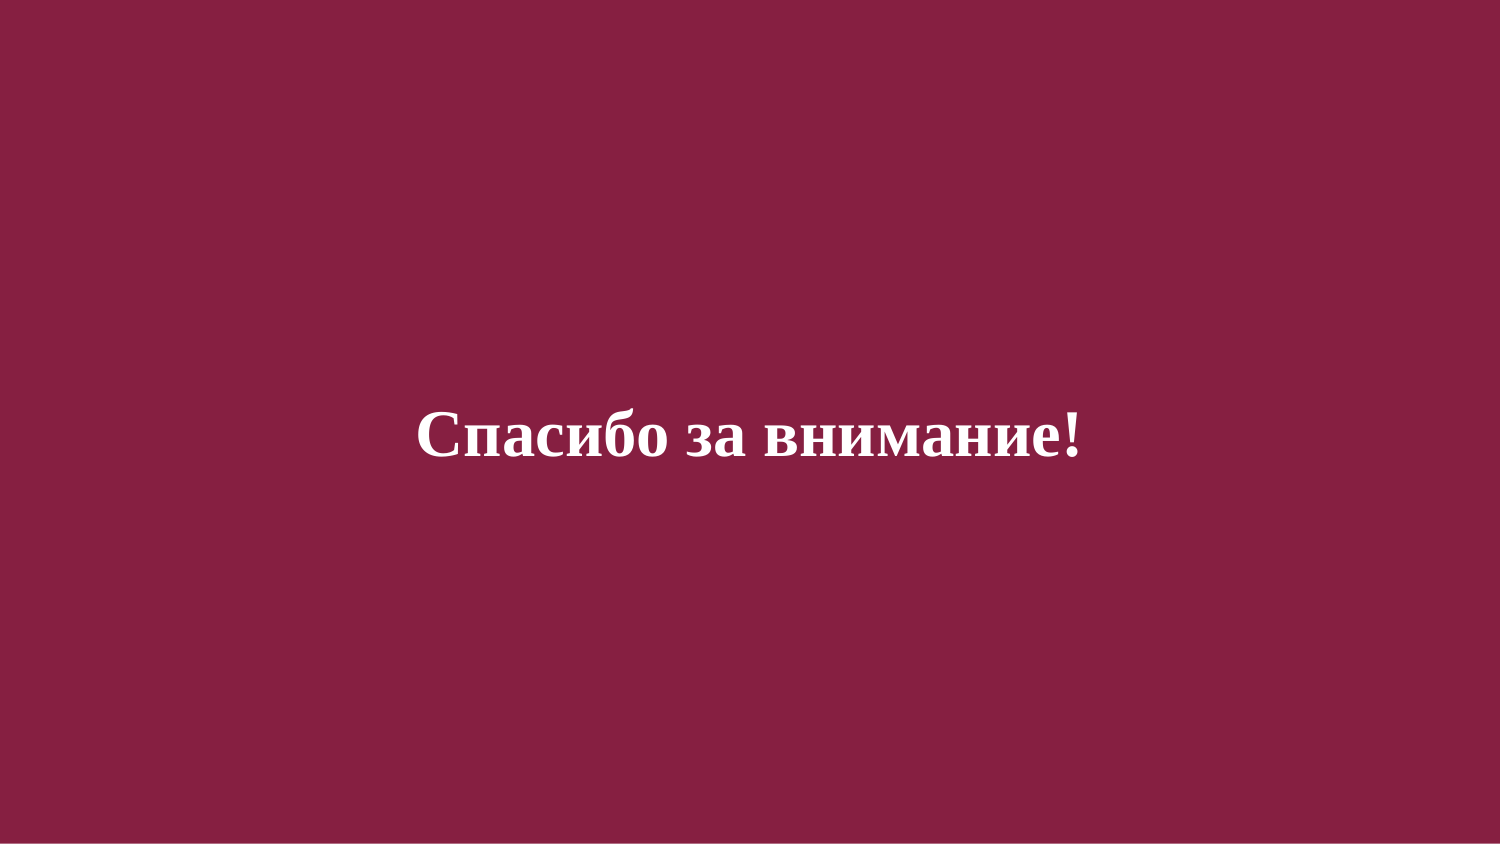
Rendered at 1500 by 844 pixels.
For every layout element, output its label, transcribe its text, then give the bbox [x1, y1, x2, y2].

text_box Спасибо за внимание! [0, 381, 1500, 477]
